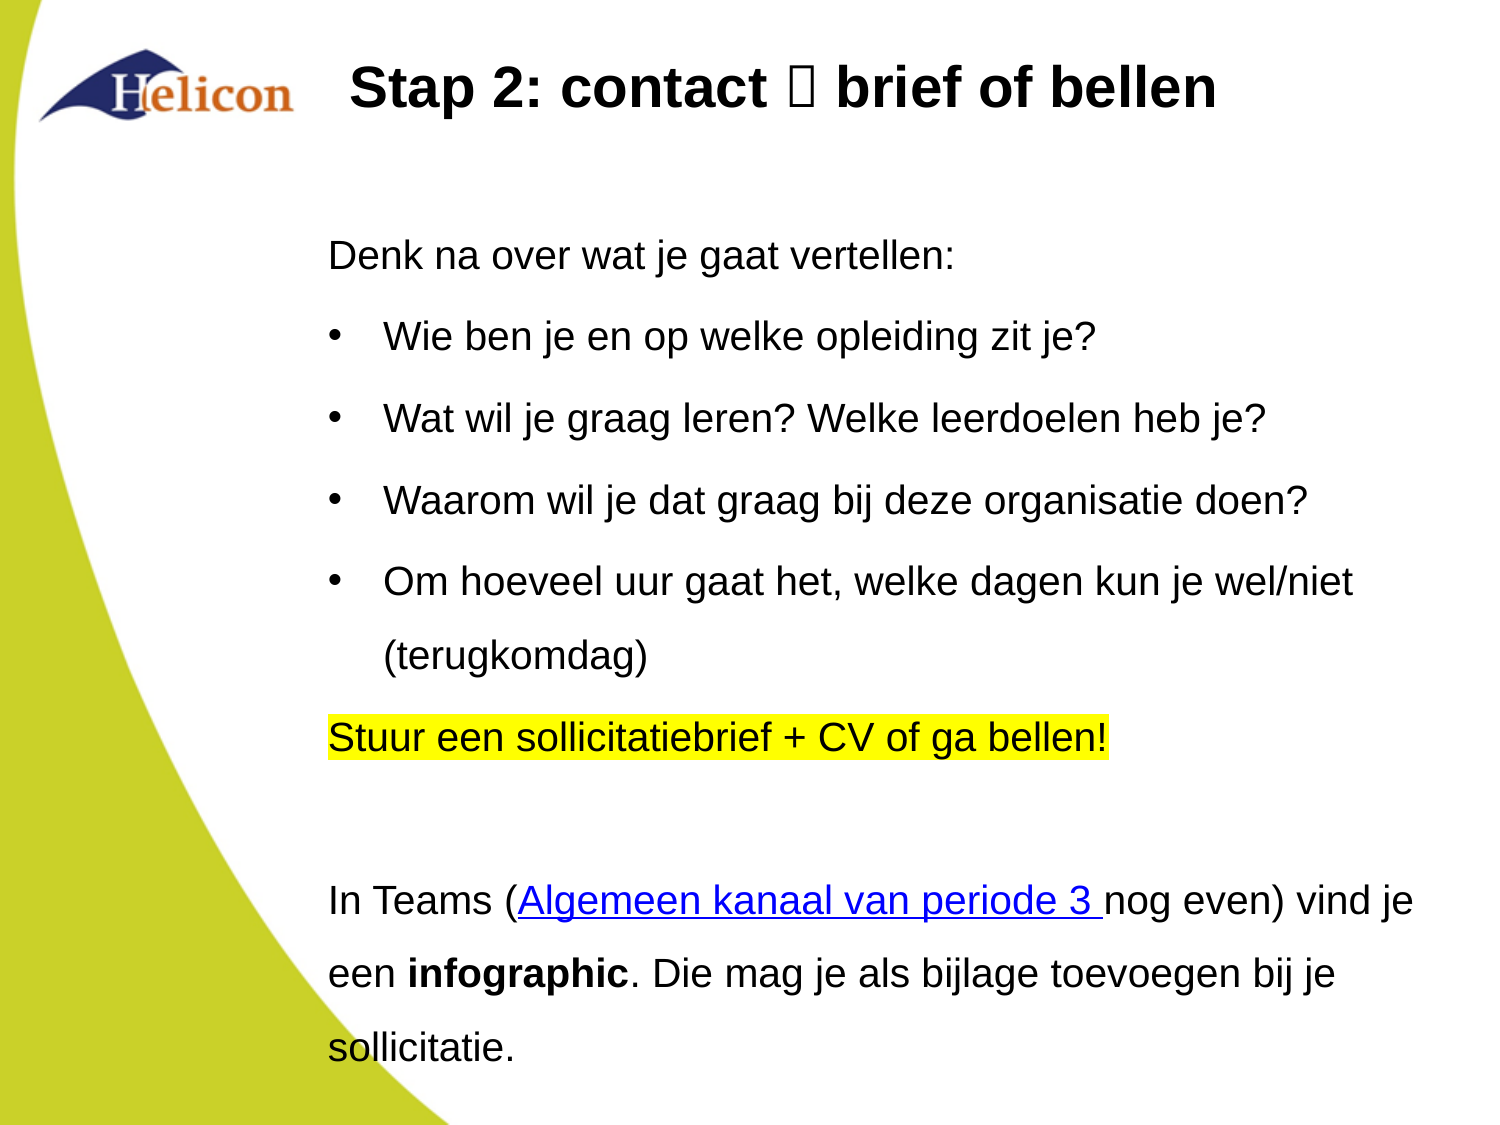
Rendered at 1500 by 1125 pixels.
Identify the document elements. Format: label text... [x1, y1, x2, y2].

title Stap 2: contact  brief of bellen [334, 30, 1425, 138]
picture [0, 0, 1500, 1125]
list Denk na over wat je gaat vertellen: Wie ben je en op welke opleiding zit je? Wat wil je graag leren? Welke leerdoelen heb je? Waarom wil je dat graag bij deze organisatie doen? Om hoeveel uur gaat het, welke dagen kun je wel/niet (terugkomdag) Stuur een sollicitatiebrief + CV of ga bellen! In Teams (Algemeen kanaal van periode 3 nog even) vind je een infographic. Die mag je als bijlage toevoegen bij je sollicitatie. [312, 196, 1483, 1083]
